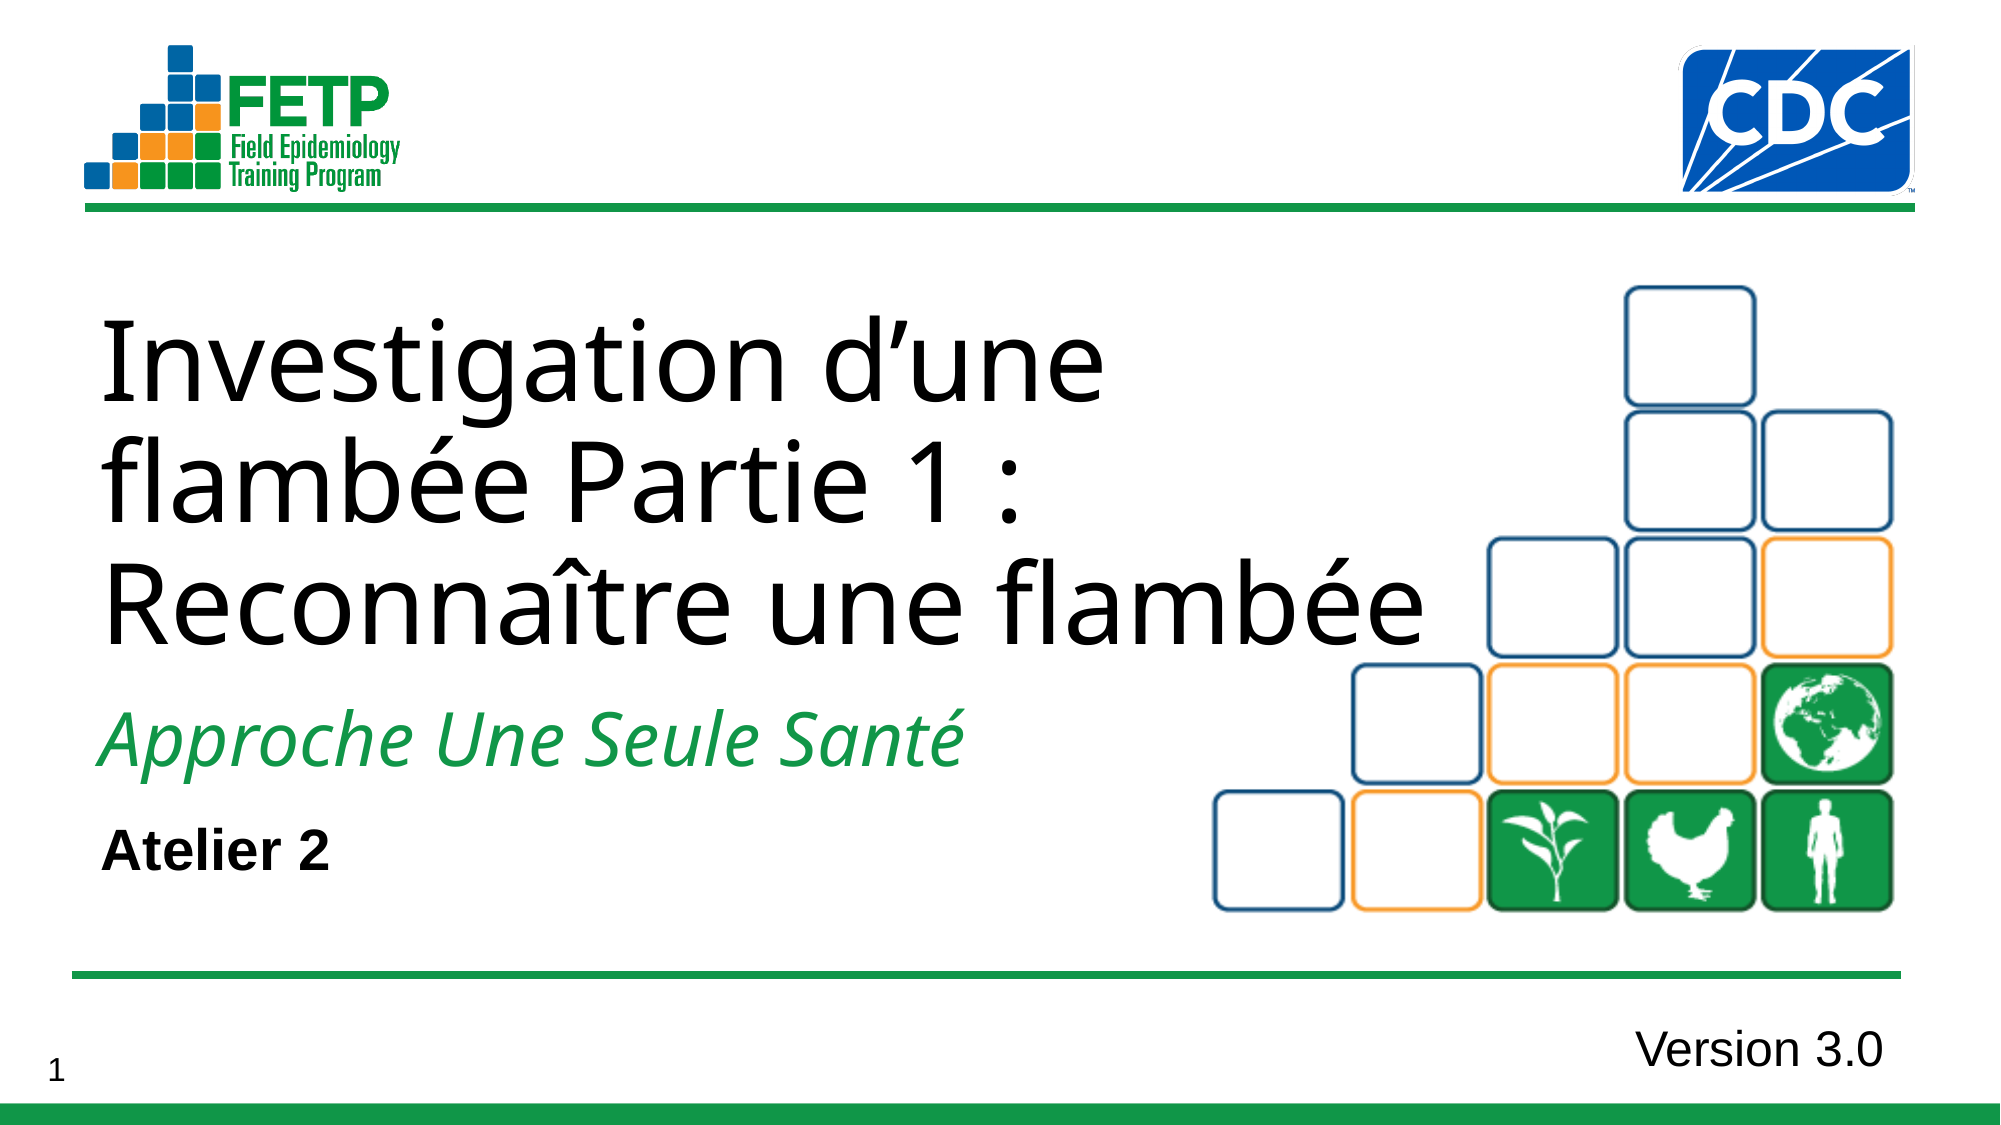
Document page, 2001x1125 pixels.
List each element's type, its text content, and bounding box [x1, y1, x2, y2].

picture [1186, 254, 1915, 928]
picture [84, 45, 400, 192]
list Atelier 2 [85, 812, 574, 898]
picture [1678, 45, 1915, 196]
list Investigation d’une flambée Partie 1 : Reconnaître une flambée [85, 296, 1613, 543]
